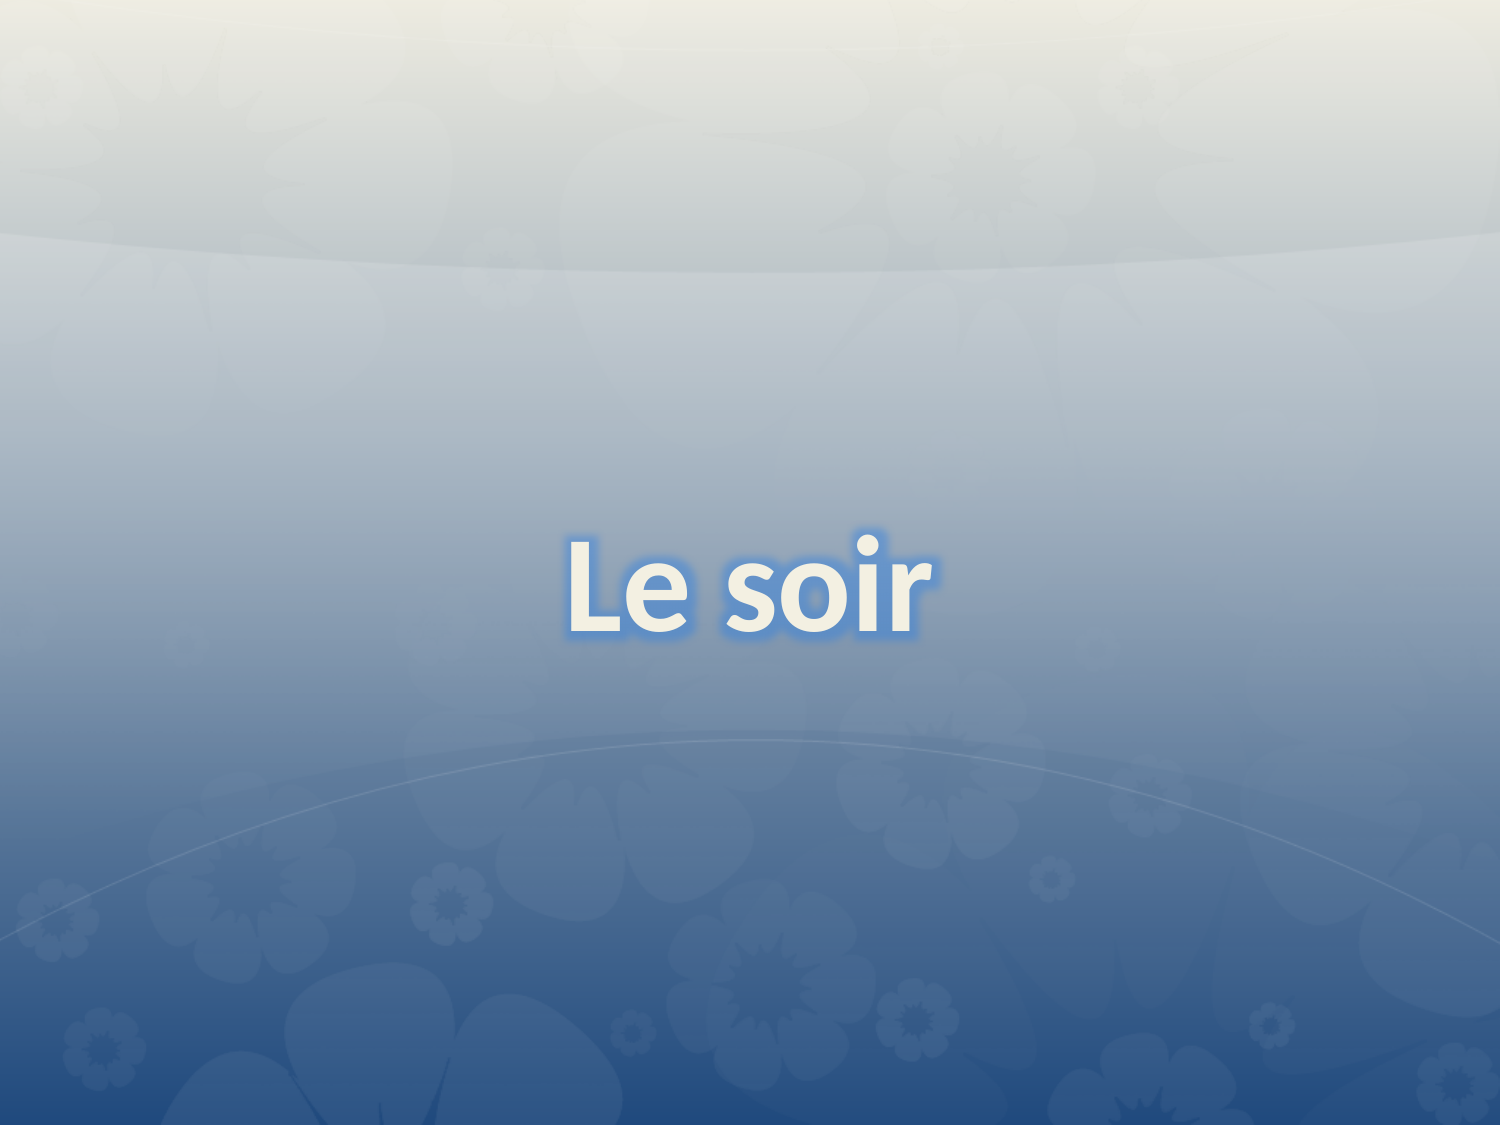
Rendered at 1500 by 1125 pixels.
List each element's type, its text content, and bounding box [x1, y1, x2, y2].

picture [0, 0, 1500, 1125]
text_box Le soir [549, 486, 951, 667]
